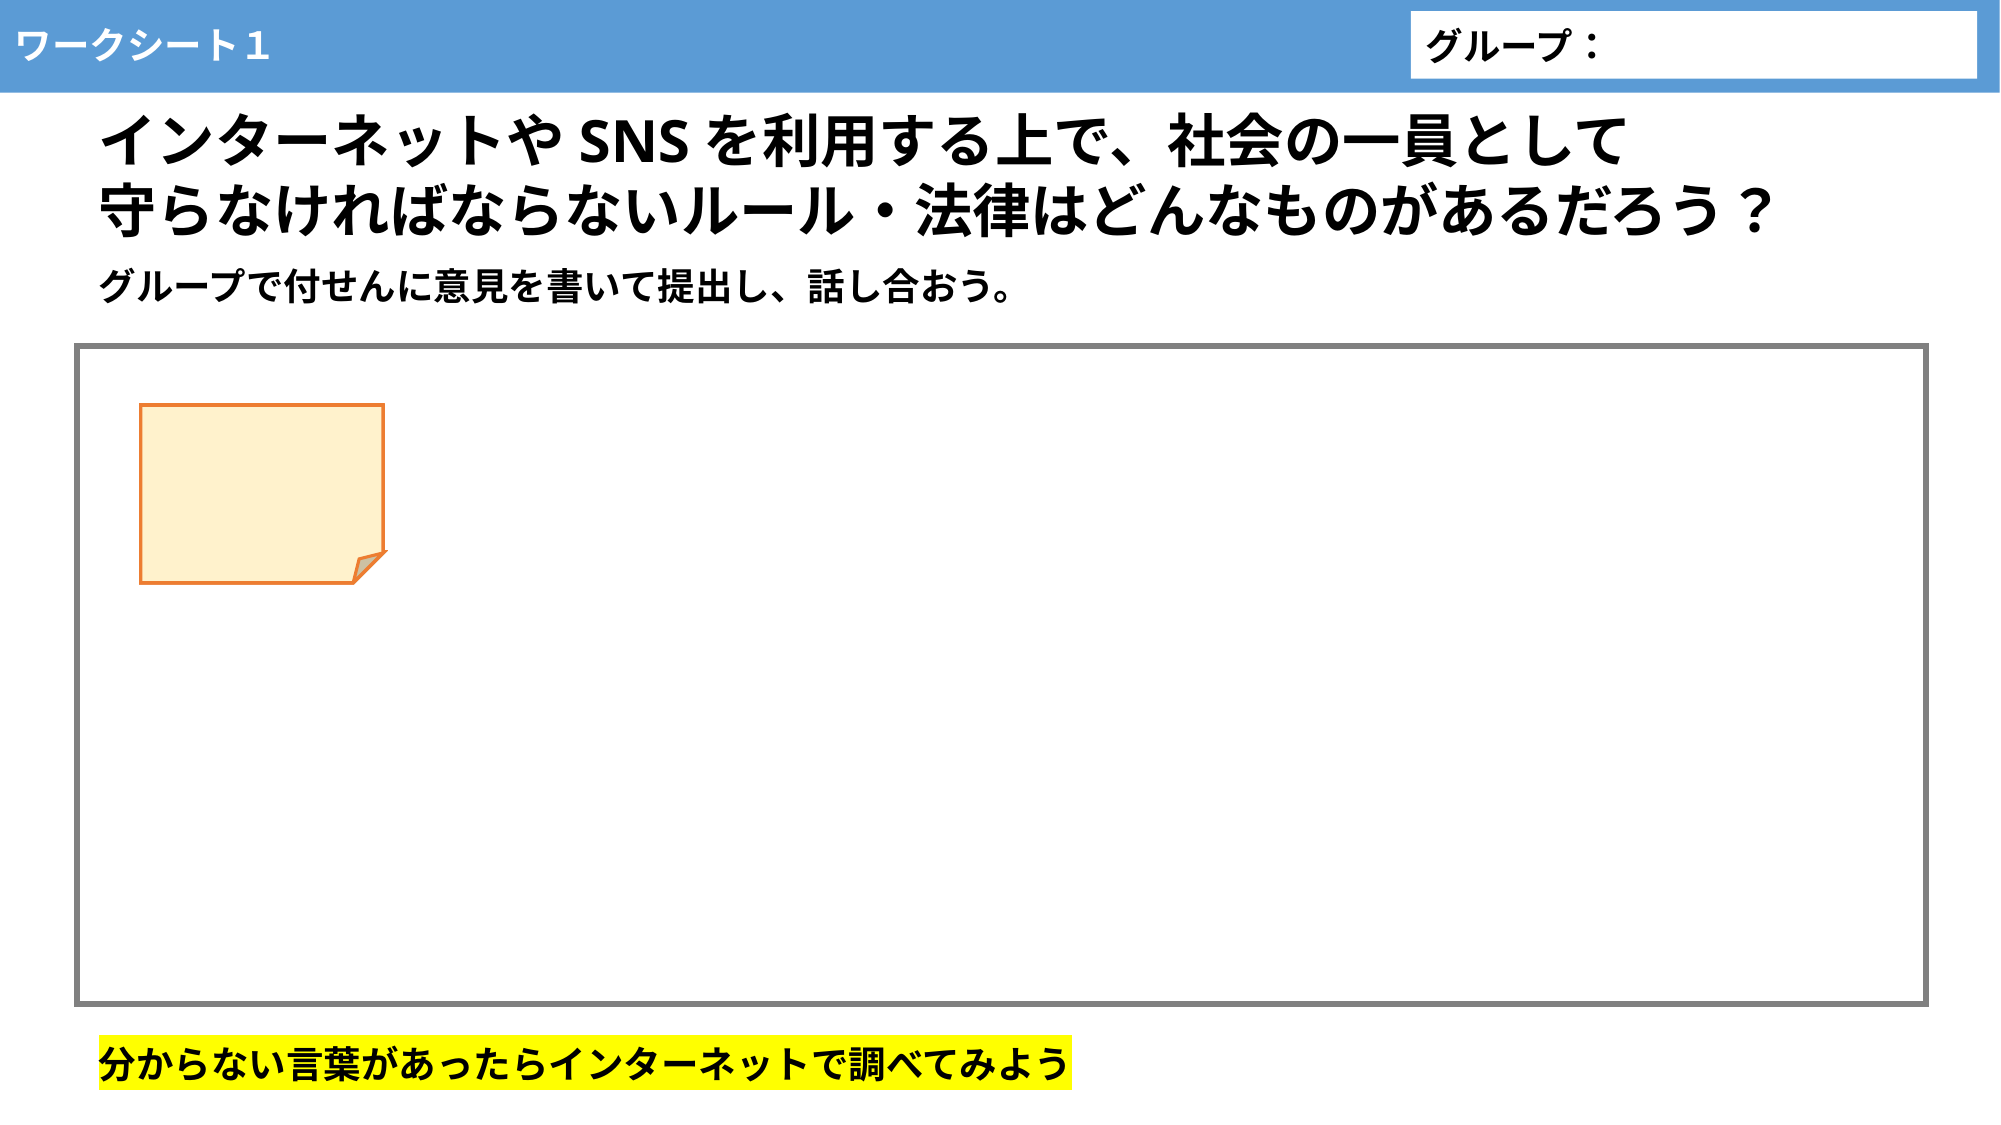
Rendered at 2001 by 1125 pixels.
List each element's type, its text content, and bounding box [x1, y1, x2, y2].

text_box 分からない言葉があったらインターネットで調べてみよう [83, 1033, 1169, 1094]
text_box インターネットやSNSを利用する上で、社会の一員として 守らなければならないルール・法律はどんなものがあるだろう？ [84, 96, 1978, 252]
text_box [139, 404, 387, 584]
text_box [76, 345, 1927, 1005]
text_box グループで付せんに意見を書いて提出し、話し合おう。 [83, 255, 1444, 316]
text_box ワークシート１ [0, 0, 2000, 94]
text_box グループ： [1410, 10, 1978, 80]
